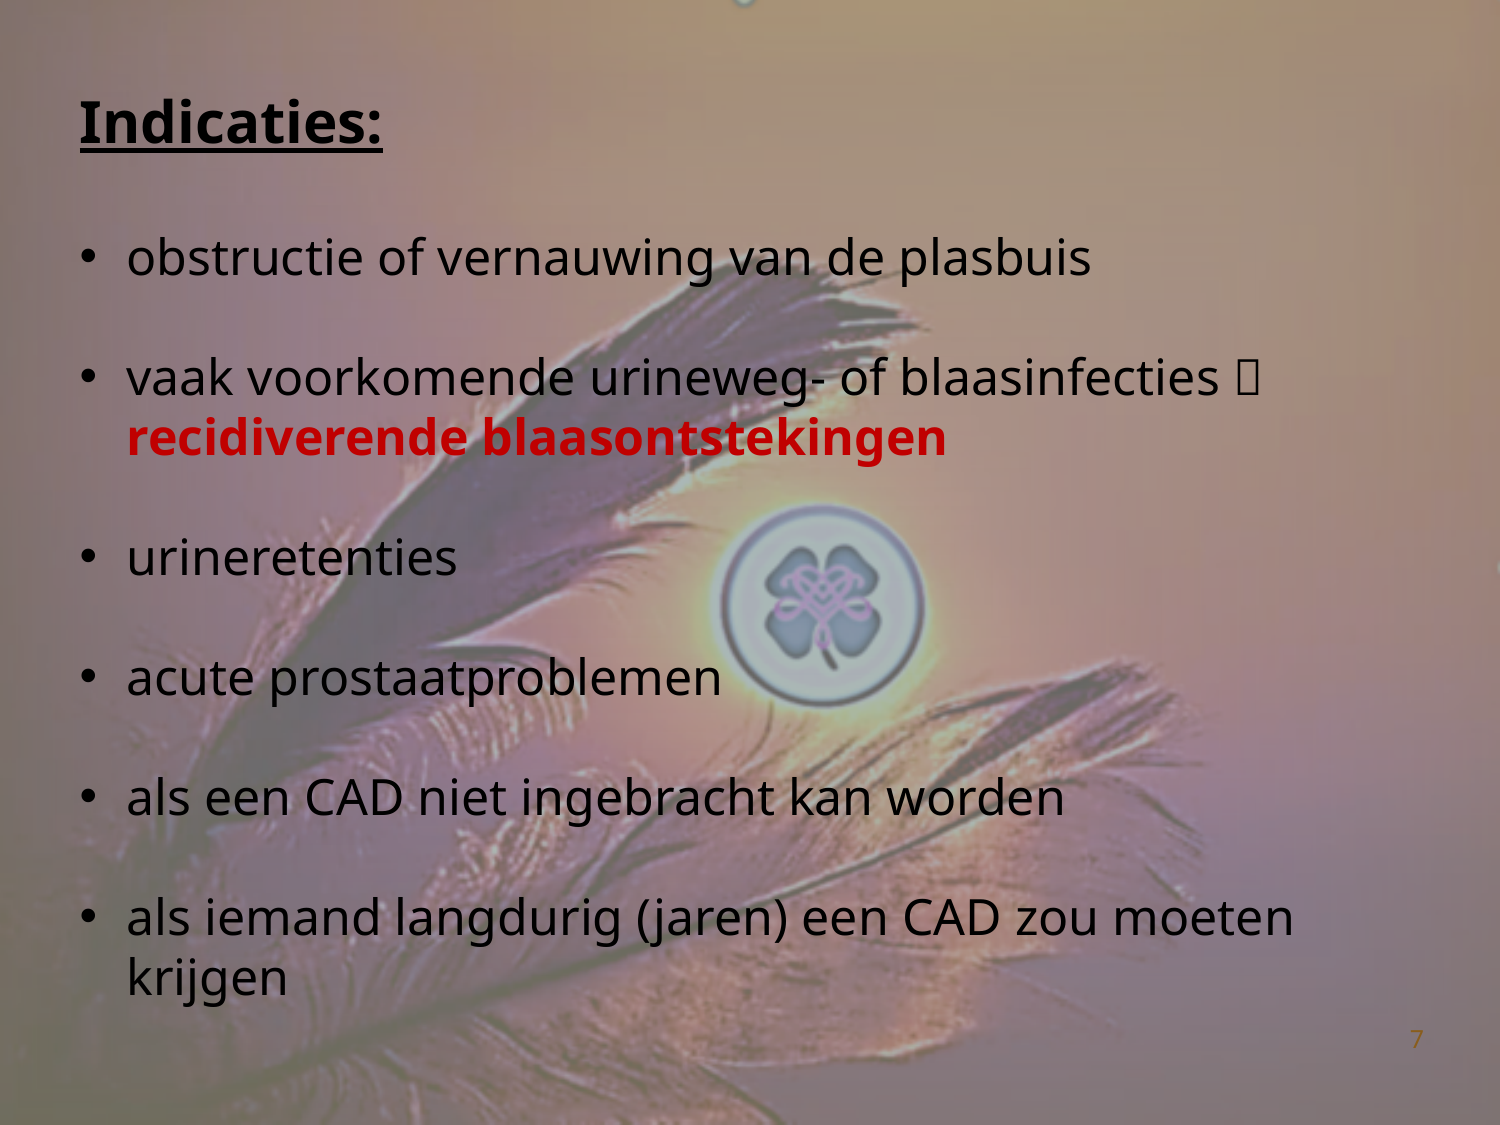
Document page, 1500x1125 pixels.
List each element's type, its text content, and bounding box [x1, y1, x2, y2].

text_box Indicaties: obstructie of vernauwing van de plasbuis vaak voorkomende urineweg- of blaasinfecties  recidiverende blaasontstekingen urineretenties acute prostaatproblemen als een CAD niet ingebracht kan worden als iemand langdurig (jaren) een CAD zou moeten krijgen [64, 78, 1471, 1125]
slide_number 7 [1089, 1010, 1440, 1071]
